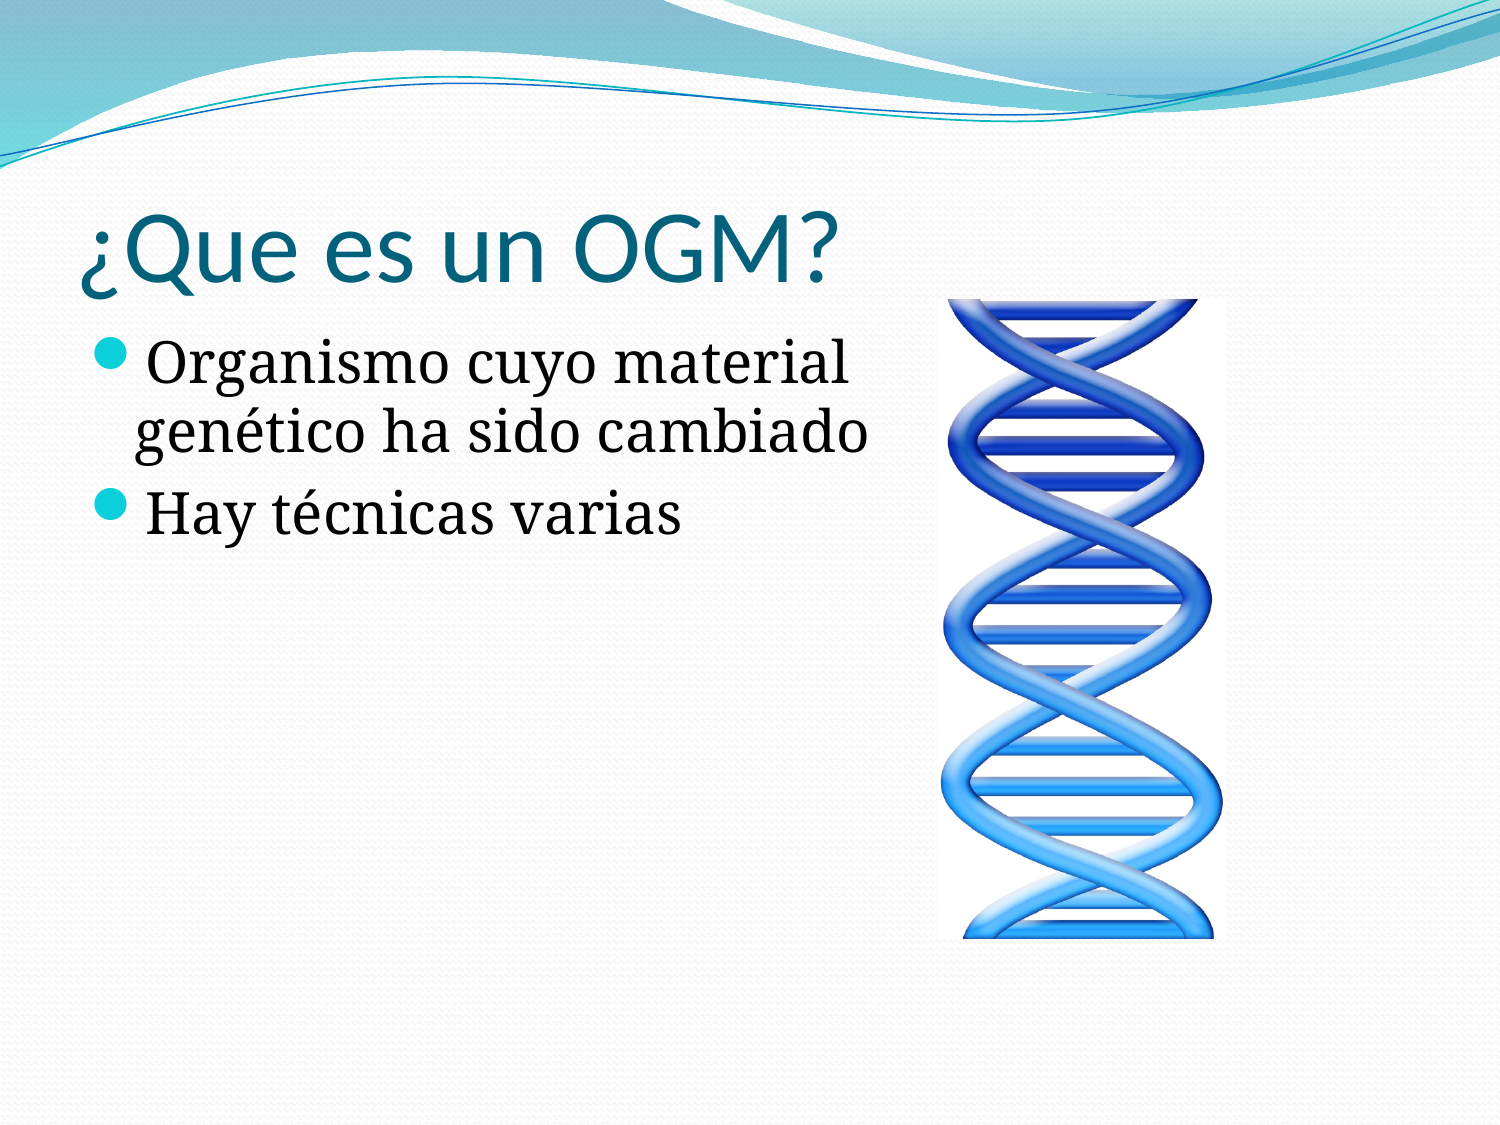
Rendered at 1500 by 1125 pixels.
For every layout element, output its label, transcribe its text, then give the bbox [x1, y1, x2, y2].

list Organismo cuyo material genético ha sido cambiado Hay técnicas varias [75, 317, 900, 1038]
title ¿Que es un OGM? [75, 115, 1425, 303]
picture [937, 299, 1226, 940]
